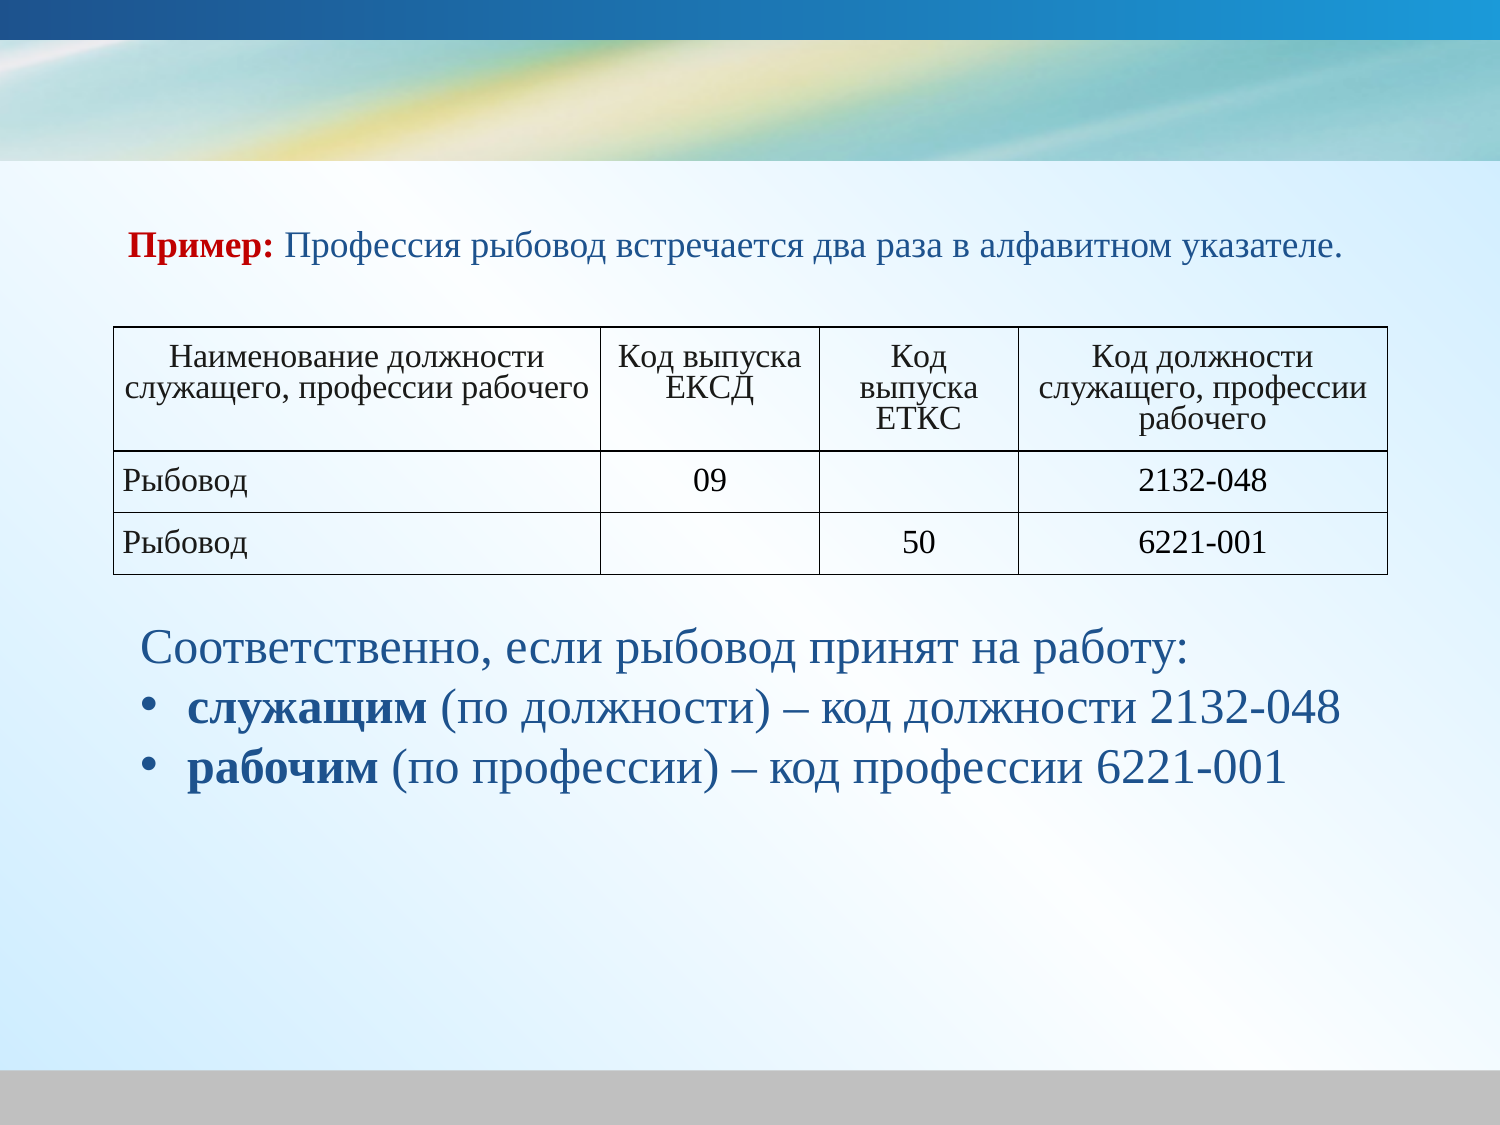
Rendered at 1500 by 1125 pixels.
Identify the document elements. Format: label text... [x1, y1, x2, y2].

picture [0, 39, 1500, 161]
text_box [112, 325, 1488, 609]
text_box Пример: Профессия рыбовод встречается два раза в алфавитном указателе. [112, 196, 1463, 289]
text_box Соответственно, если рыбовод принят на работу: служащим (по должности) – код должности 2132-048 рабочим (по профессии) – код профессии 6221-001 [125, 618, 1476, 811]
